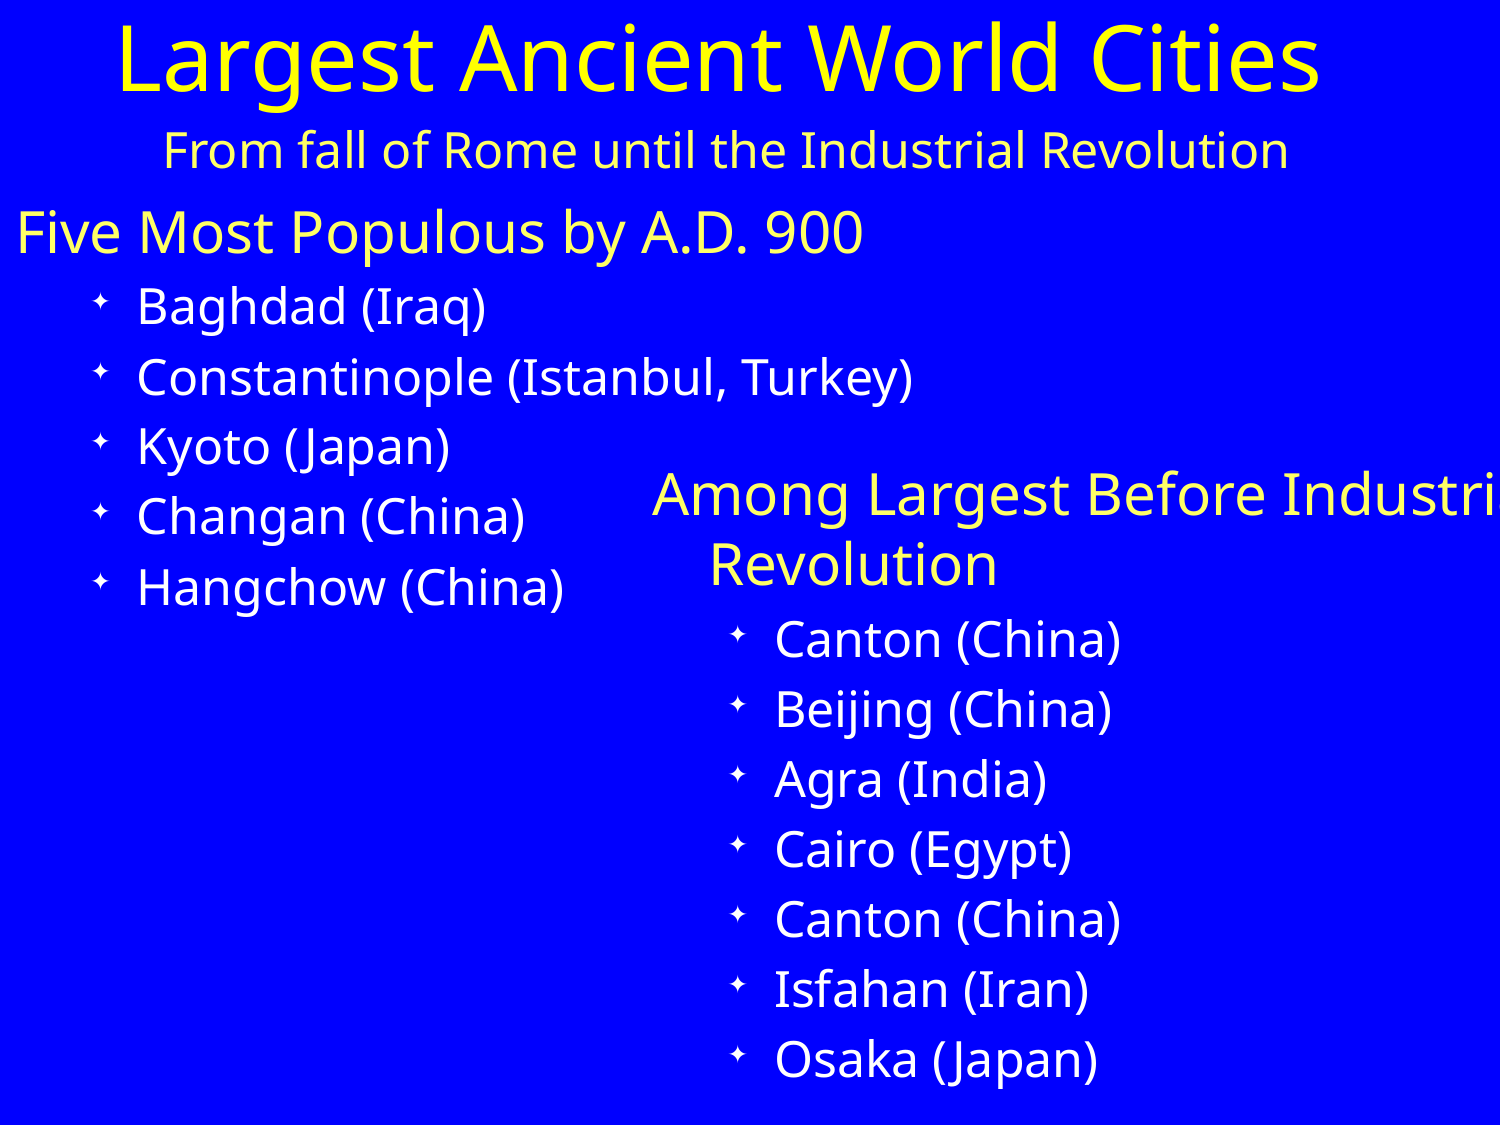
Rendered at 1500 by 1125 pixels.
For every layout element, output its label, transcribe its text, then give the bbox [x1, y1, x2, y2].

text_box Among Largest Before Industrial Revolution Canton (China) Beijing (China) Agra (India) Cairo (Egypt) Canton (China) Isfahan (Iran) Osaka (Japan) [637, 449, 1500, 1125]
list Five Most Populous by A.D. 900 Baghdad (Iraq) Constantinople (Istanbul, Turkey) Kyoto (Japan) Changan (China) Hangchow (China) [0, 187, 938, 1101]
title Largest Ancient World Cities From fall of Rome until the Industrial Revolution [49, 0, 1388, 188]
